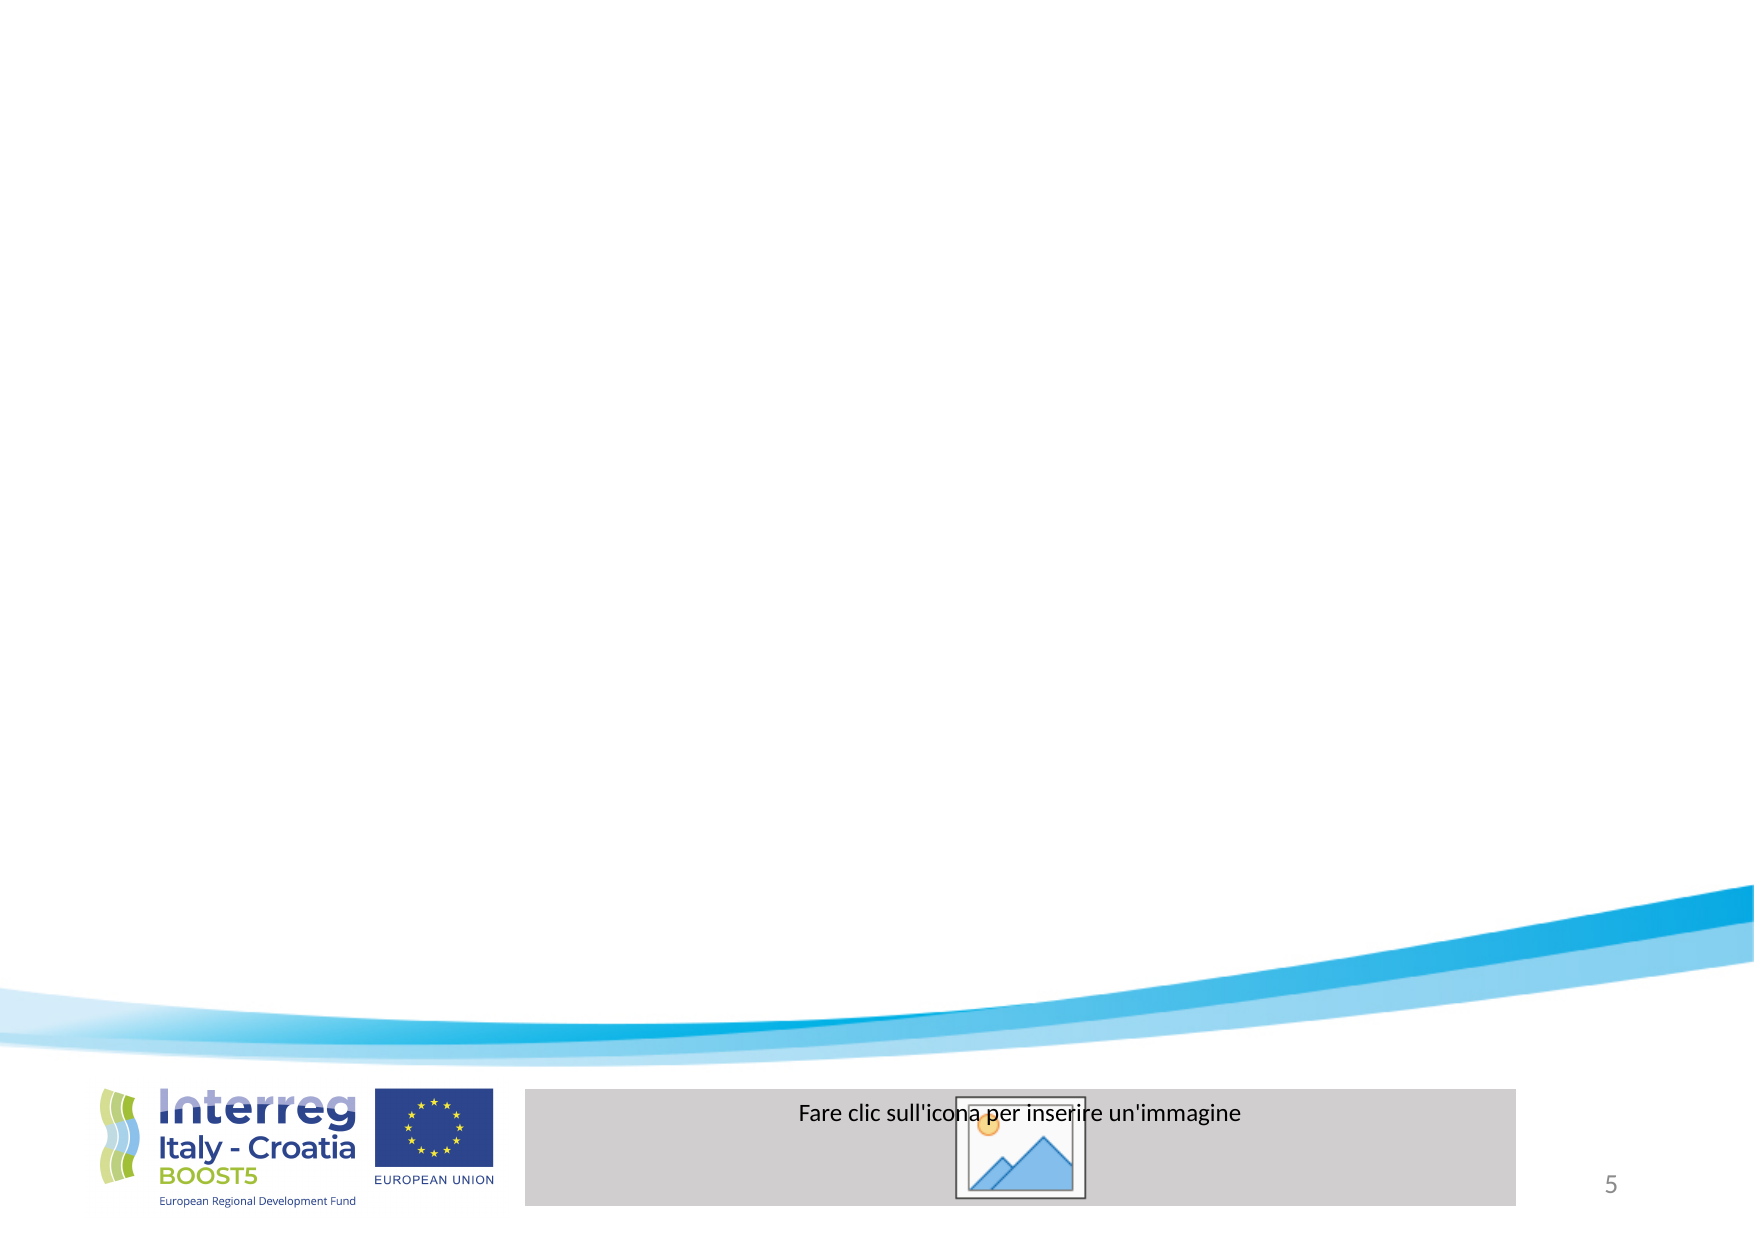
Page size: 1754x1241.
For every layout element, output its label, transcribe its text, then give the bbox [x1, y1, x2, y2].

slide_number 5 [1526, 1149, 1634, 1216]
picture [0, 884, 1754, 1218]
